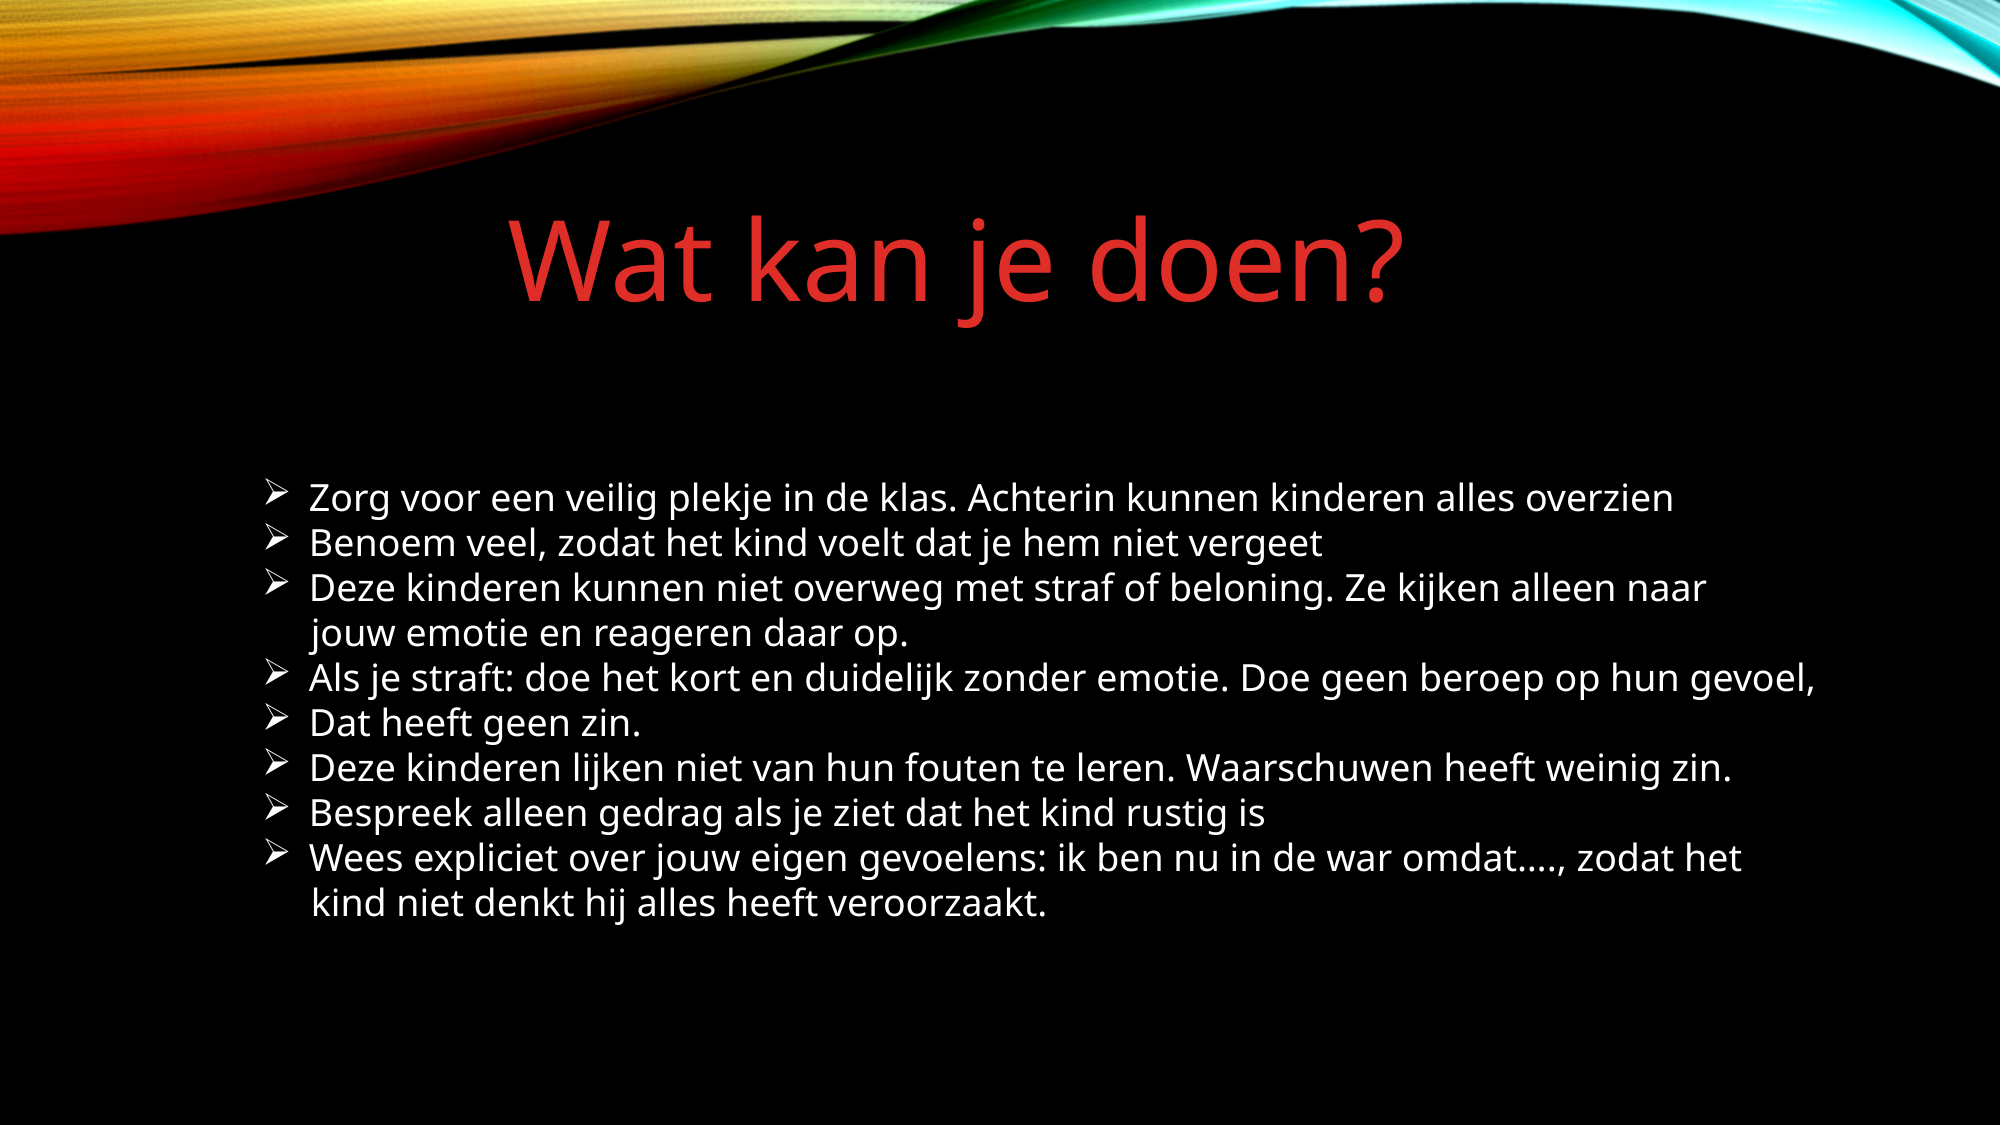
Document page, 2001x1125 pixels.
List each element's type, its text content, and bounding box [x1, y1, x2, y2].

text_box Wat kan je doen? [492, 181, 1421, 332]
text_box Zorg voor een veilig plekje in de klas. Achterin kunnen kinderen alles overzien Benoem veel, zodat het kind voelt dat je hem niet vergeet Deze kinderen kunnen niet overweg met straf of beloning. Ze kijken alleen naar jouw emotie en reageren daar op. Als je straft: doe het kort en duidelijk zonder emotie. Doe geen beroep op hun gevoel, Dat heeft geen zin. Deze kinderen lijken niet van hun fouten te leren. Waarschuwen heeft weinig zin. Bespreek alleen gedrag als je ziet dat het kind rustig is Wees expliciet over jouw eigen gevoelens: ik ben nu in de war omdat…., zodat het kind niet denkt hij alles heeft veroorzaakt. [247, 466, 1833, 977]
picture [0, 0, 2000, 237]
